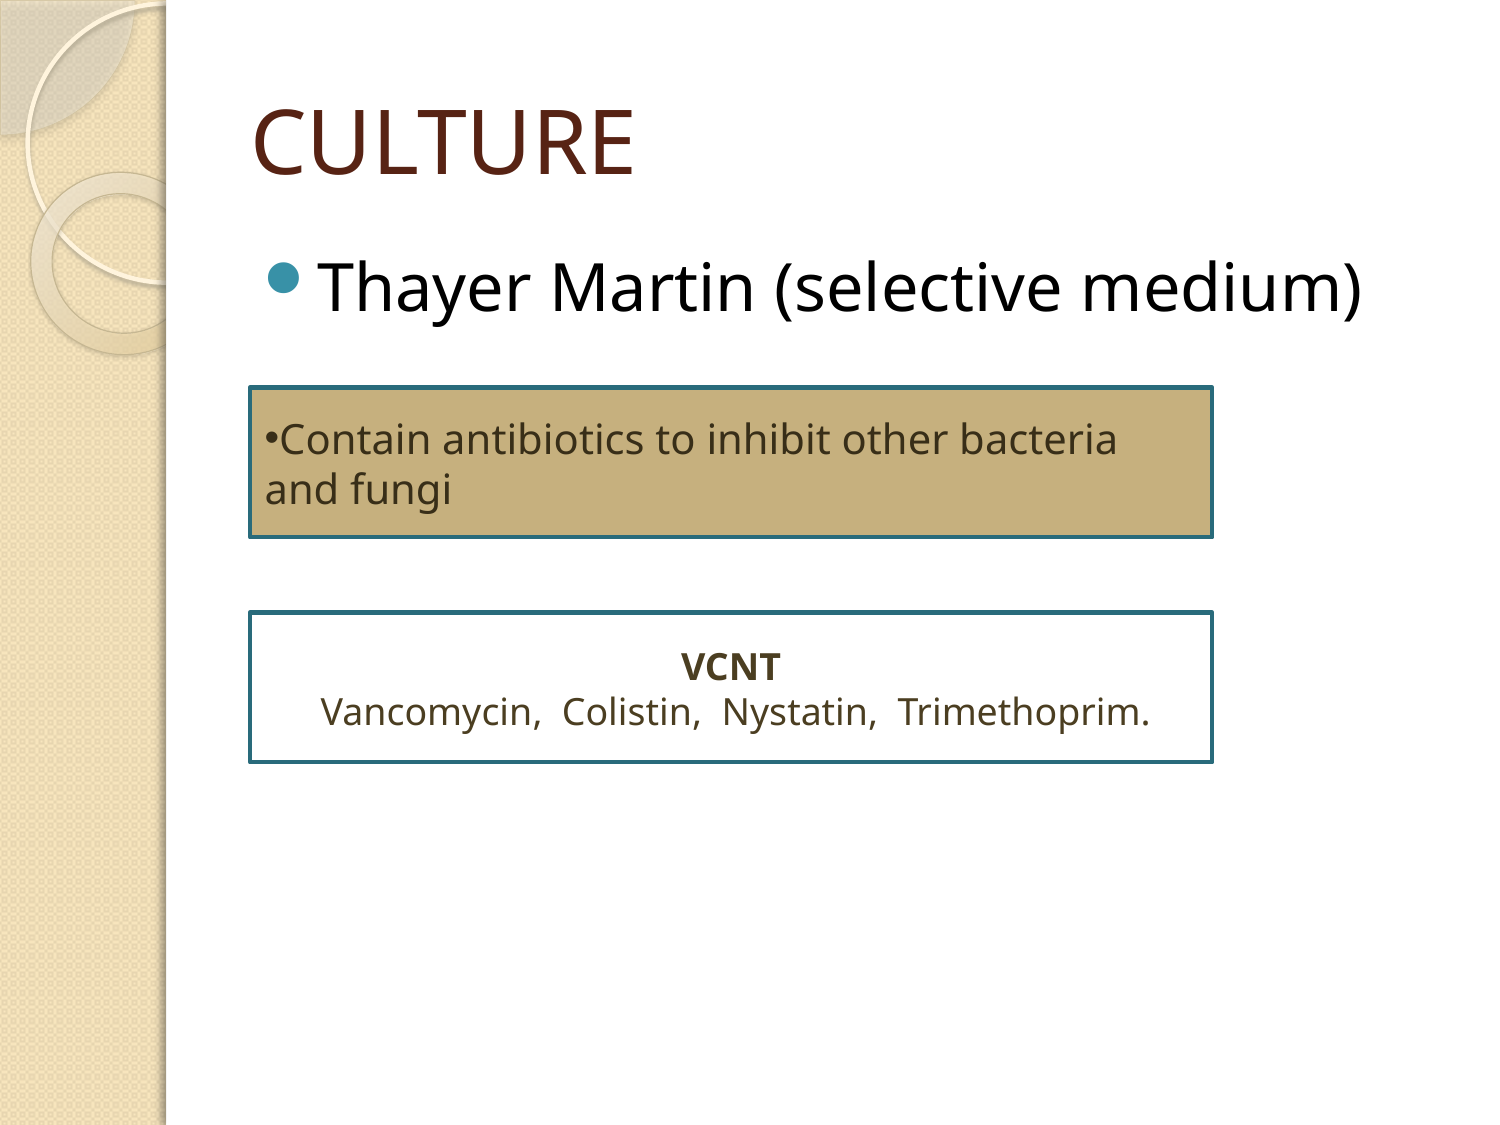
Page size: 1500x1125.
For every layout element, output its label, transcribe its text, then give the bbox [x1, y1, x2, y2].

list Thayer Martin (selective medium) [235, 237, 1466, 1025]
title CULTURE [235, 45, 1466, 233]
text_box Contain antibiotics to inhibit other bacteria and fungi [248, 385, 1214, 539]
text_box VCNT Vancomycin, Colistin, Nystatin, Trimethoprim. [248, 610, 1214, 764]
